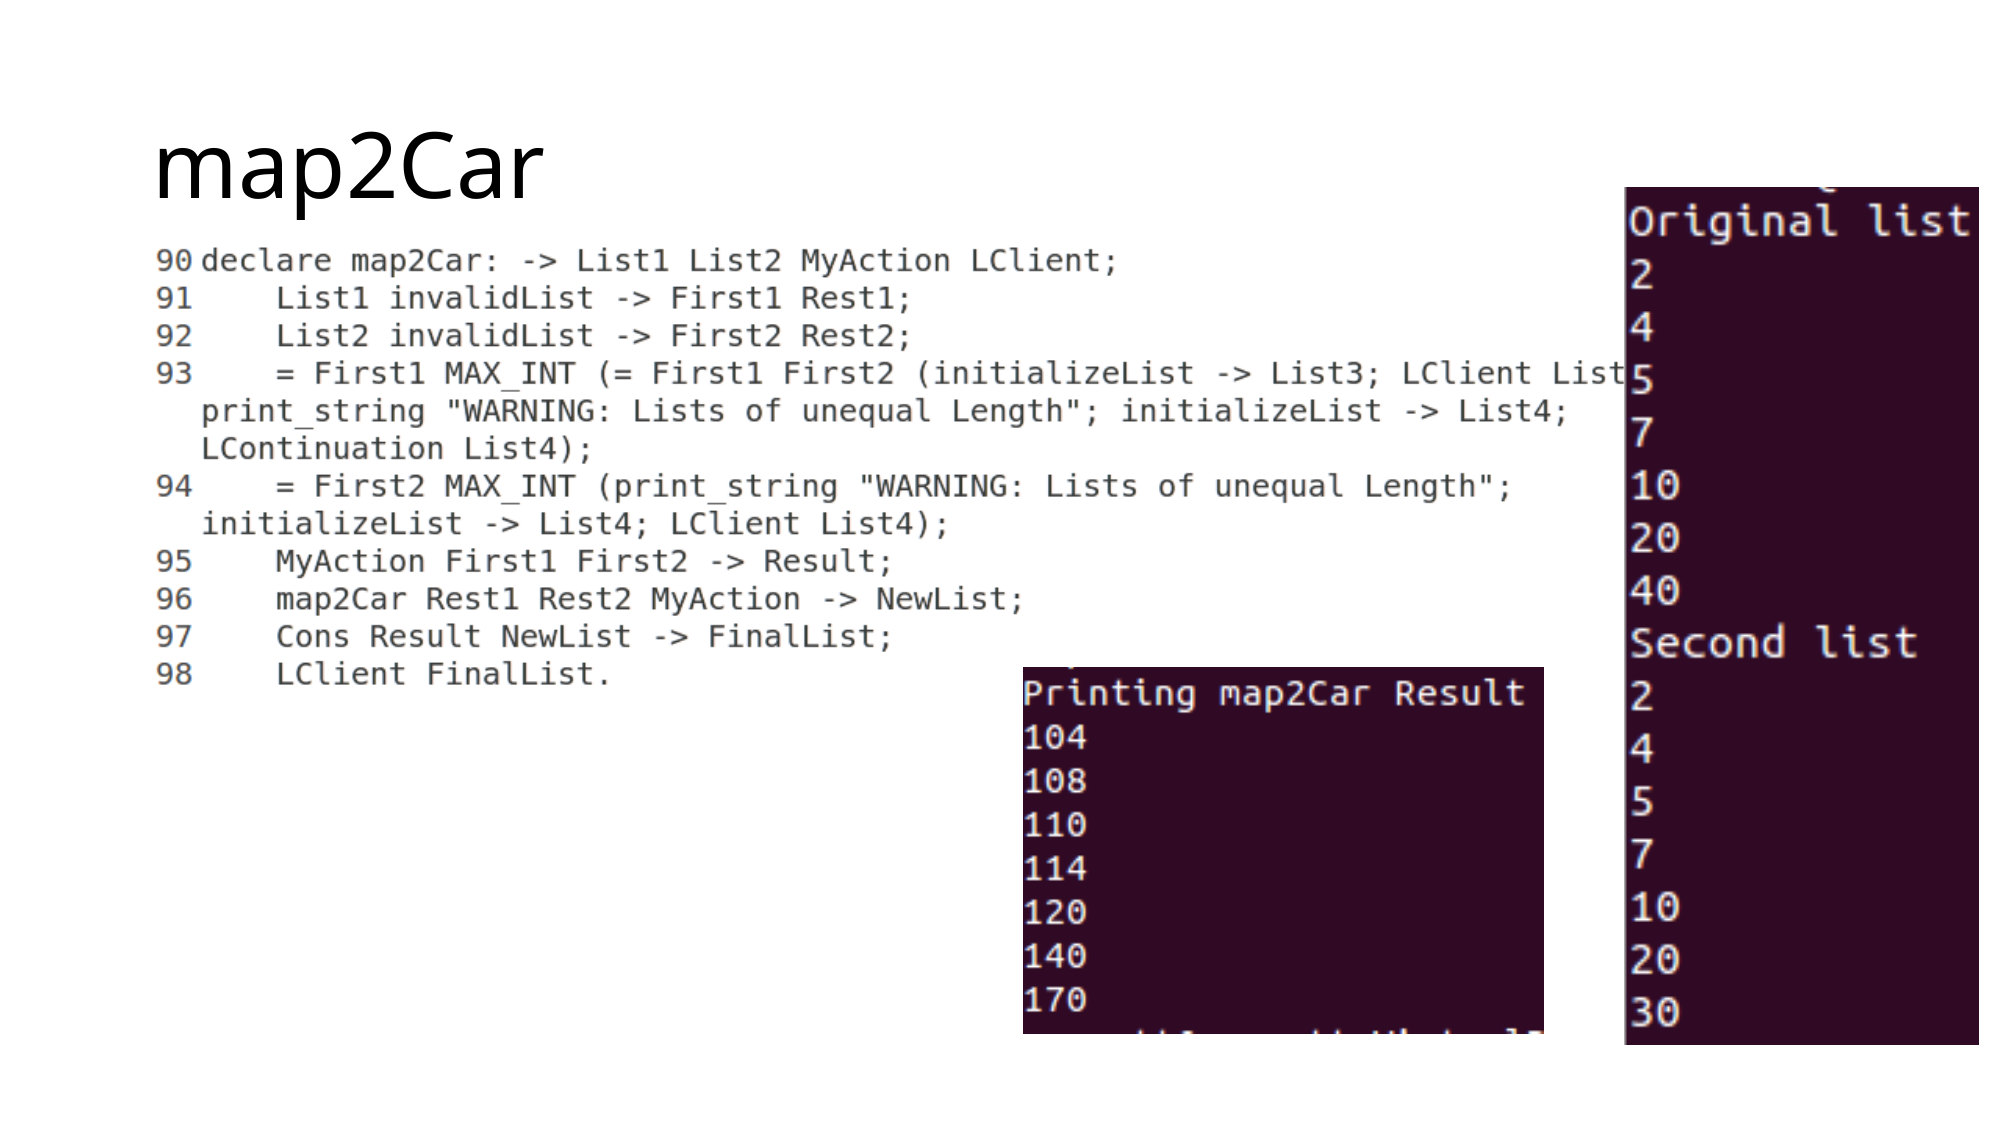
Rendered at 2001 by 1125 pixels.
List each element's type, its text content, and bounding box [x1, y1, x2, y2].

title map2Car [137, 59, 1863, 240]
picture [137, 187, 1979, 1045]
